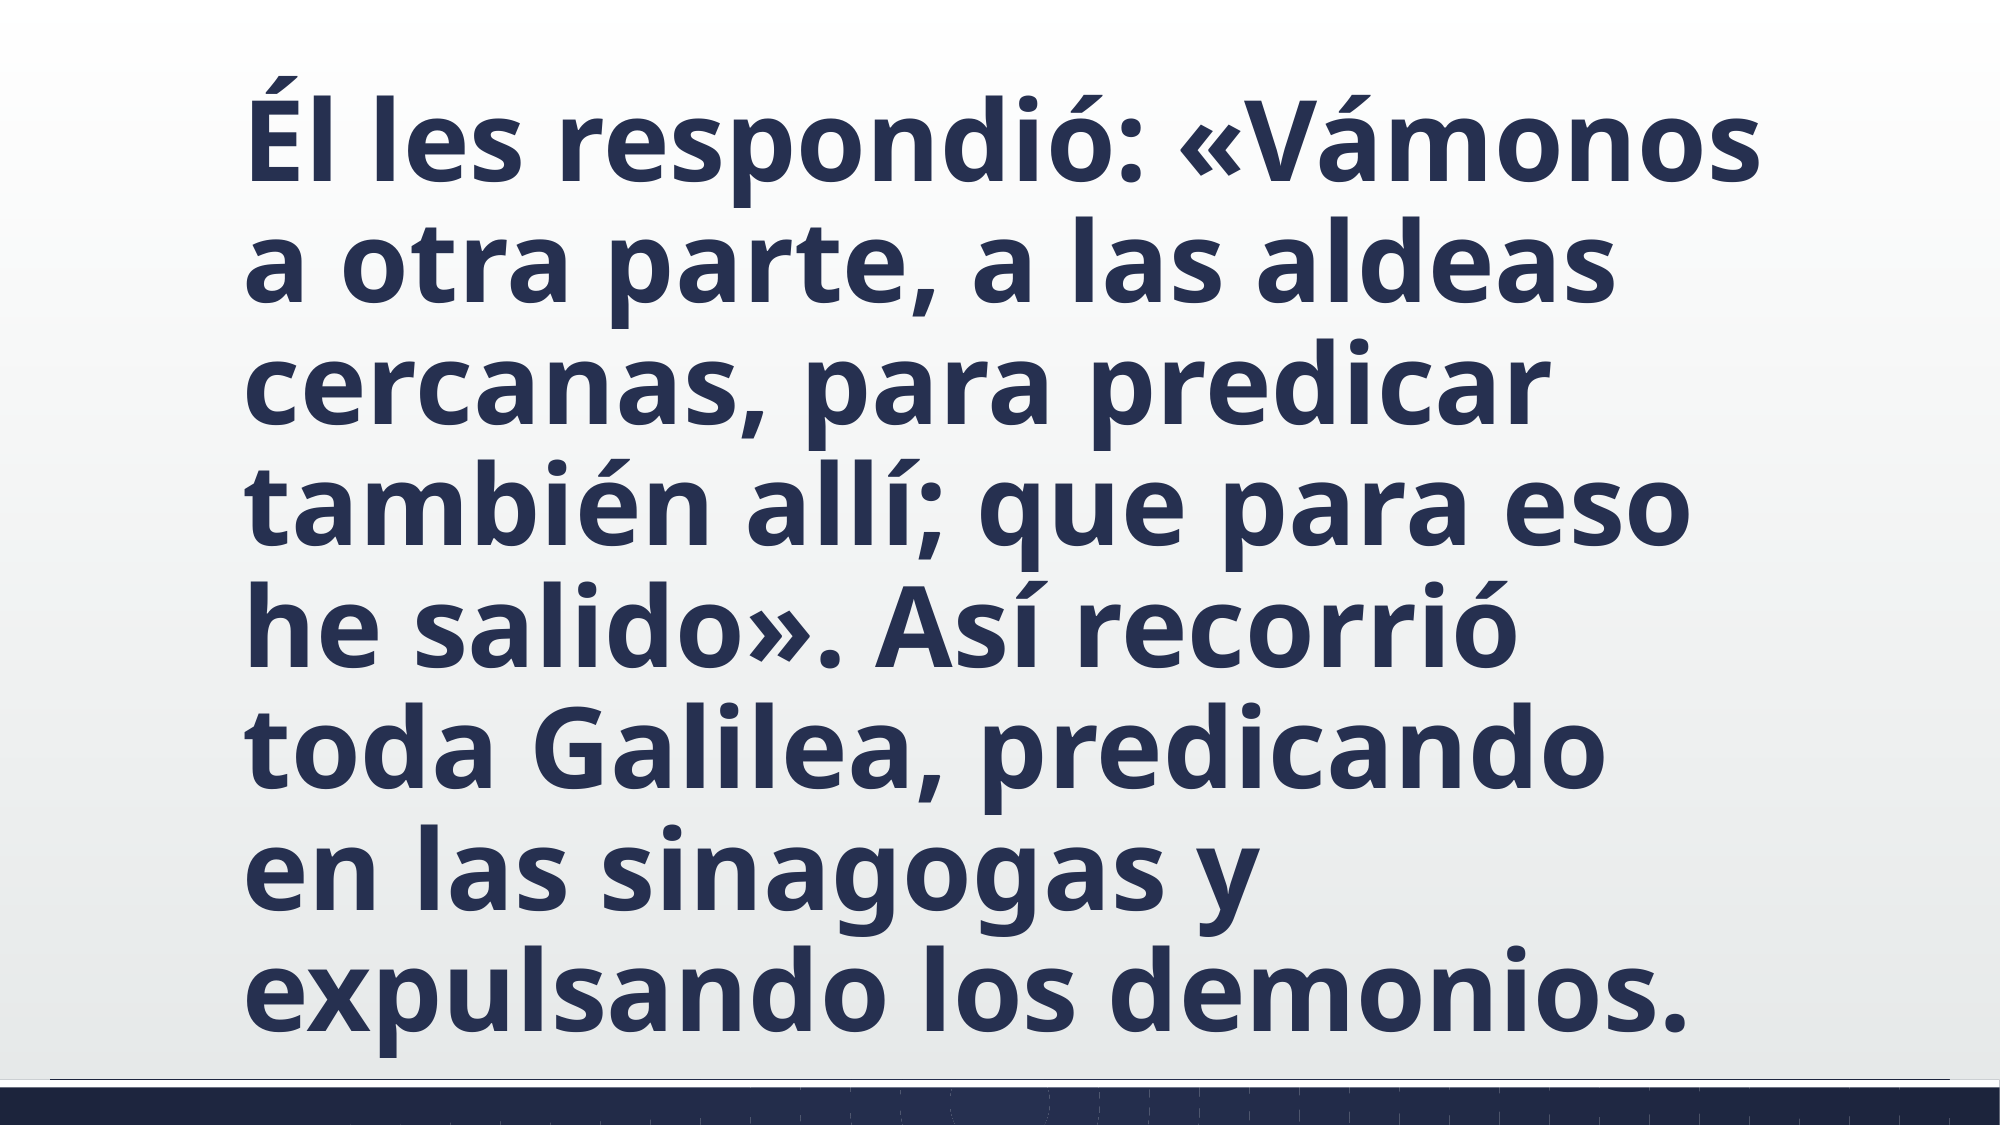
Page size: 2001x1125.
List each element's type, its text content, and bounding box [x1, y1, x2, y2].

list Él les respondió: «Vámonos a otra parte, a las aldeas cercanas, para predicar también allí; que para eso he salido». Así recorrió toda Galilea, predicando en las sinagogas y expulsando los demonios. [219, 76, 1780, 990]
